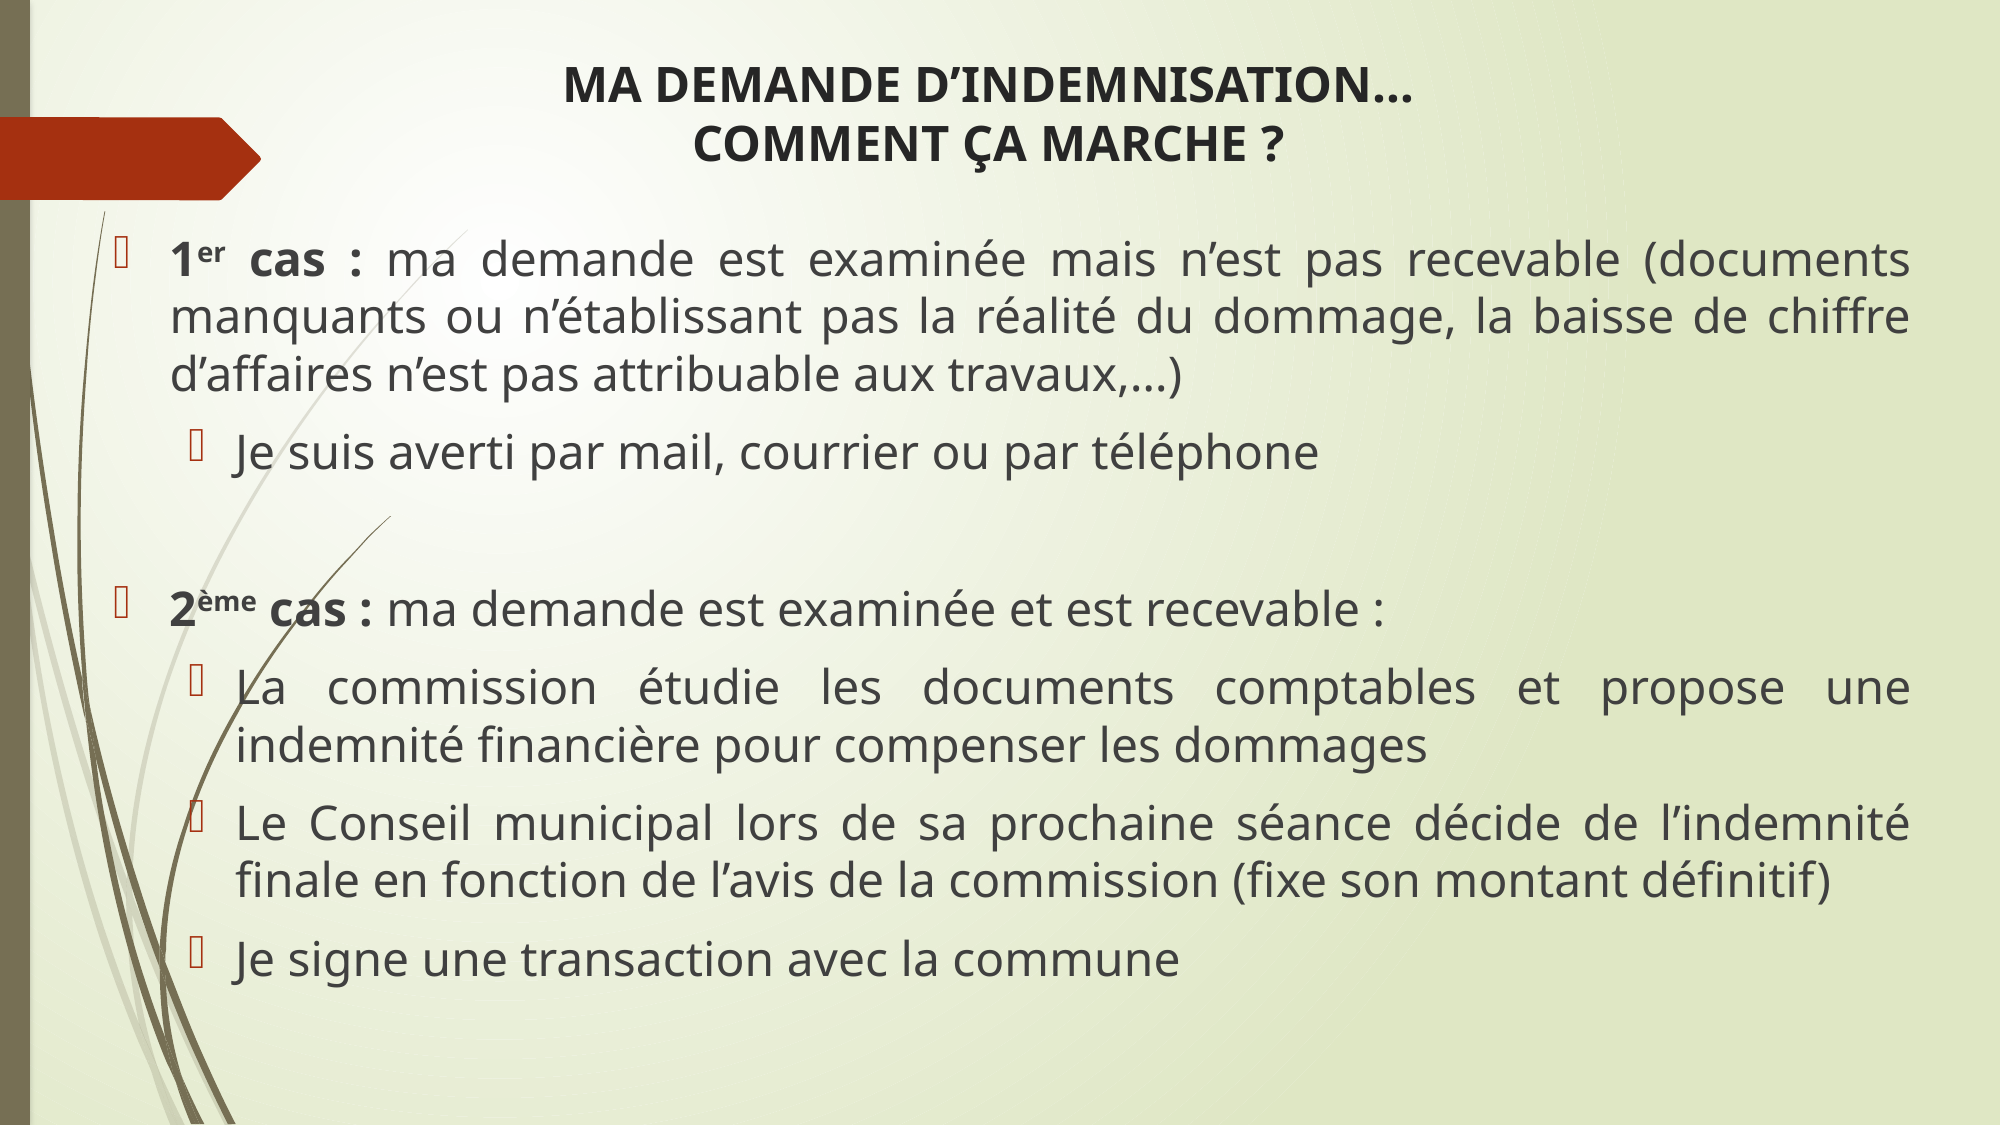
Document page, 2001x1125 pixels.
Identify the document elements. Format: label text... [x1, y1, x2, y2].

title MA DEMANDE D’INDEMNISATION… COMMENT ÇA MARCHE ? [257, 45, 1720, 179]
list 1er cas : ma demande est examinée mais n’est pas recevable (documents manquants ou n’établissant pas la réalité du dommage, la baisse de chiffre d’affaires n’est pas attribuable aux travaux,…) Je suis averti par mail, courrier ou par téléphone 2ème cas : ma demande est examinée et est recevable : La commission étudie les documents comptables et propose une indemnité financière pour compenser les dommages Le Conseil municipal lors de sa prochaine séance décide de l’indemnité finale en fonction de l’avis de la commission (fixe son montant définitif) Je signe une transaction avec la commune [98, 221, 1929, 1079]
